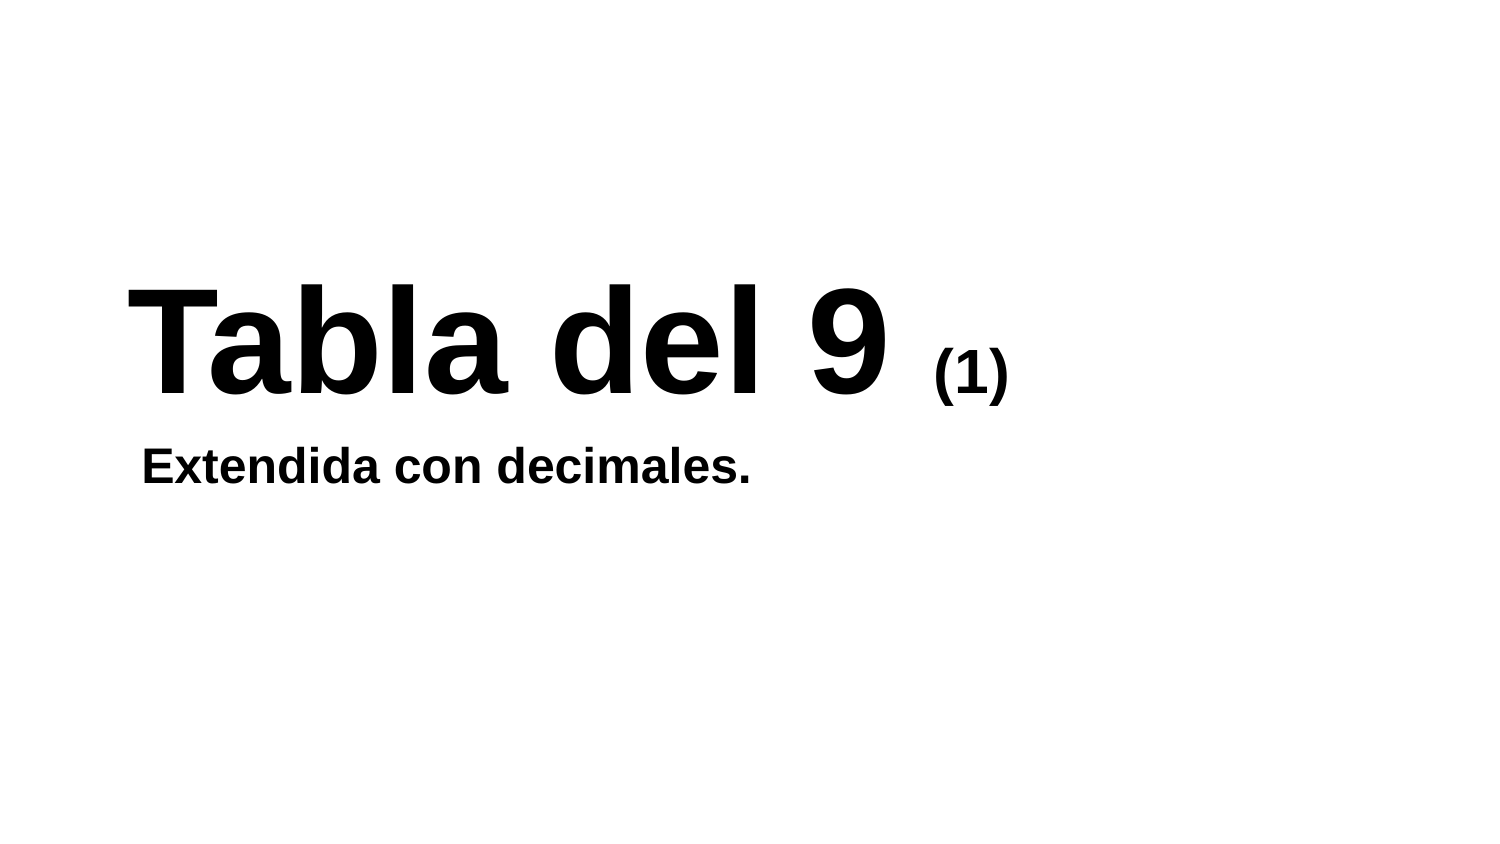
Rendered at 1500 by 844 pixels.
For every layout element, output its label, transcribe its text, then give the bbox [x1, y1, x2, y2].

text_box Tabla del 9 (1) Extendida con decimales. [112, 235, 1388, 509]
